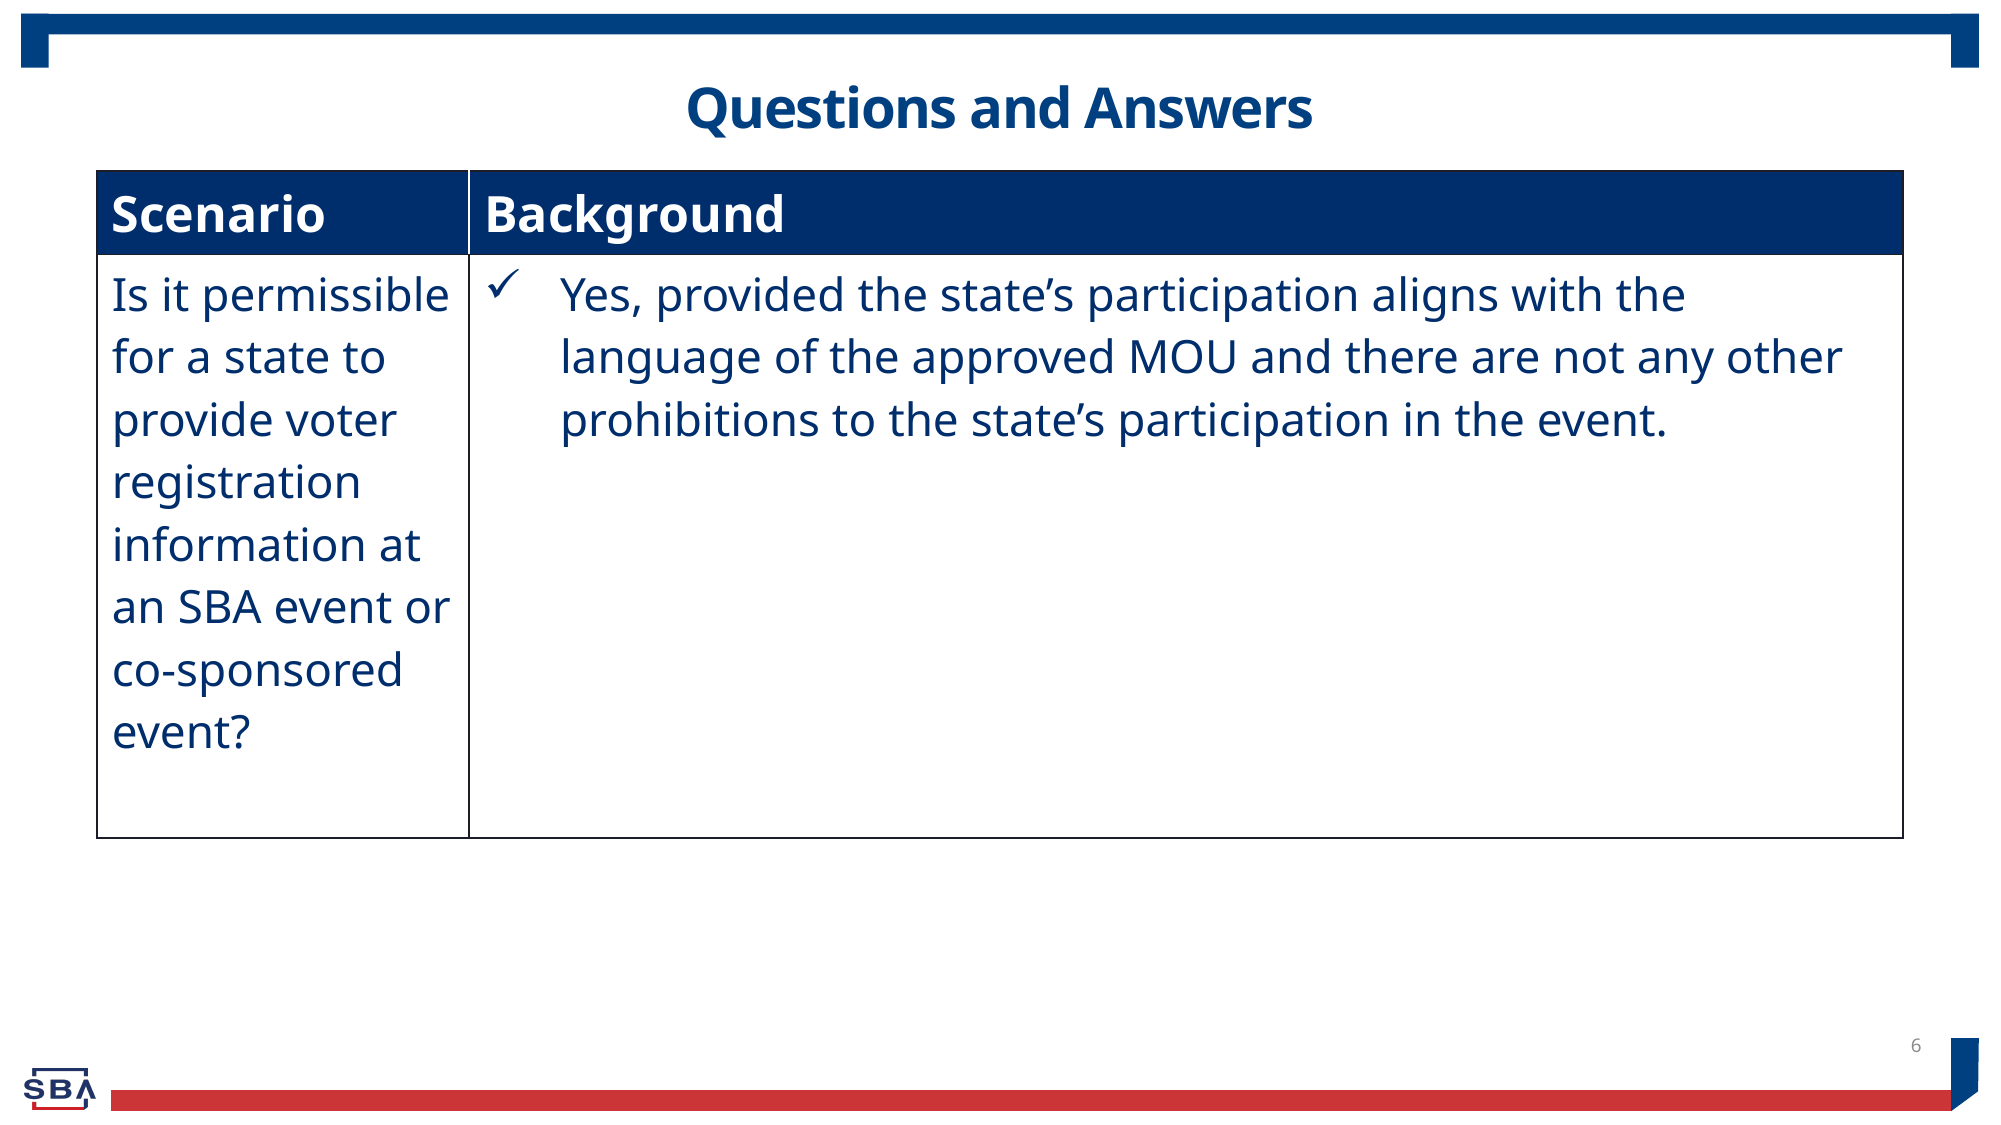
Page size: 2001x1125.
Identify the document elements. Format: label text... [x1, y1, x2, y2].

table_cell Is it permissible for a state to provide voter registration information at an SBA event or co-sponsored event? [98, 255, 468, 837]
table_header Background [470, 172, 1902, 254]
title Questions and Answers [137, 72, 1863, 170]
picture [24, 1068, 97, 1110]
slide_number 6 [1486, 1016, 1937, 1076]
table_cell Yes, provided the state’s participation aligns with the language of the approved MOU and there are not any other prohibitions to the state’s participation in the event. [470, 255, 1902, 837]
table_header Scenario [98, 172, 468, 254]
